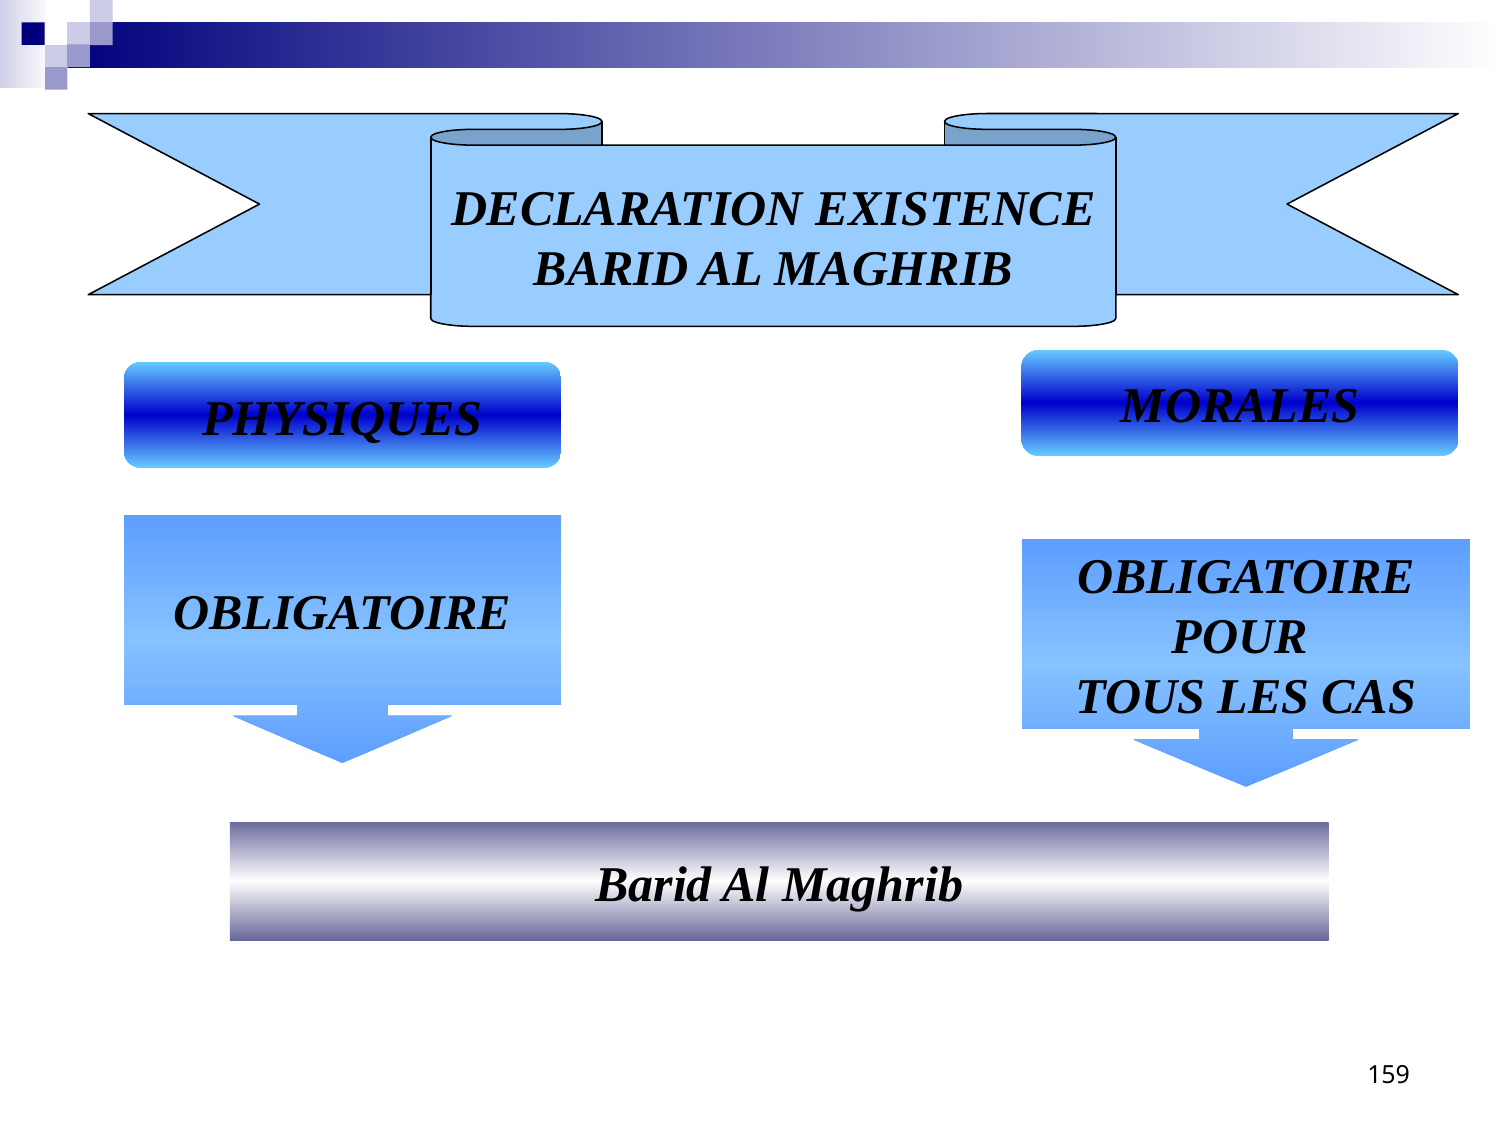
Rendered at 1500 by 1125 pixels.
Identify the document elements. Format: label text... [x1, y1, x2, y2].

slide_number 159 [1074, 1025, 1425, 1100]
text_box OBLIGATOIRE [123, 515, 561, 764]
text_box PHYSIQUES [123, 361, 562, 469]
text_box OBLIGATOIRE POUR TOUS LES CAS [1021, 538, 1471, 787]
text_box MORALES [1021, 349, 1459, 457]
text_box DECLARATION EXISTENCE BARID AL MAGHRIB [88, 113, 1459, 327]
text_box Barid Al Maghrib [229, 822, 1329, 941]
